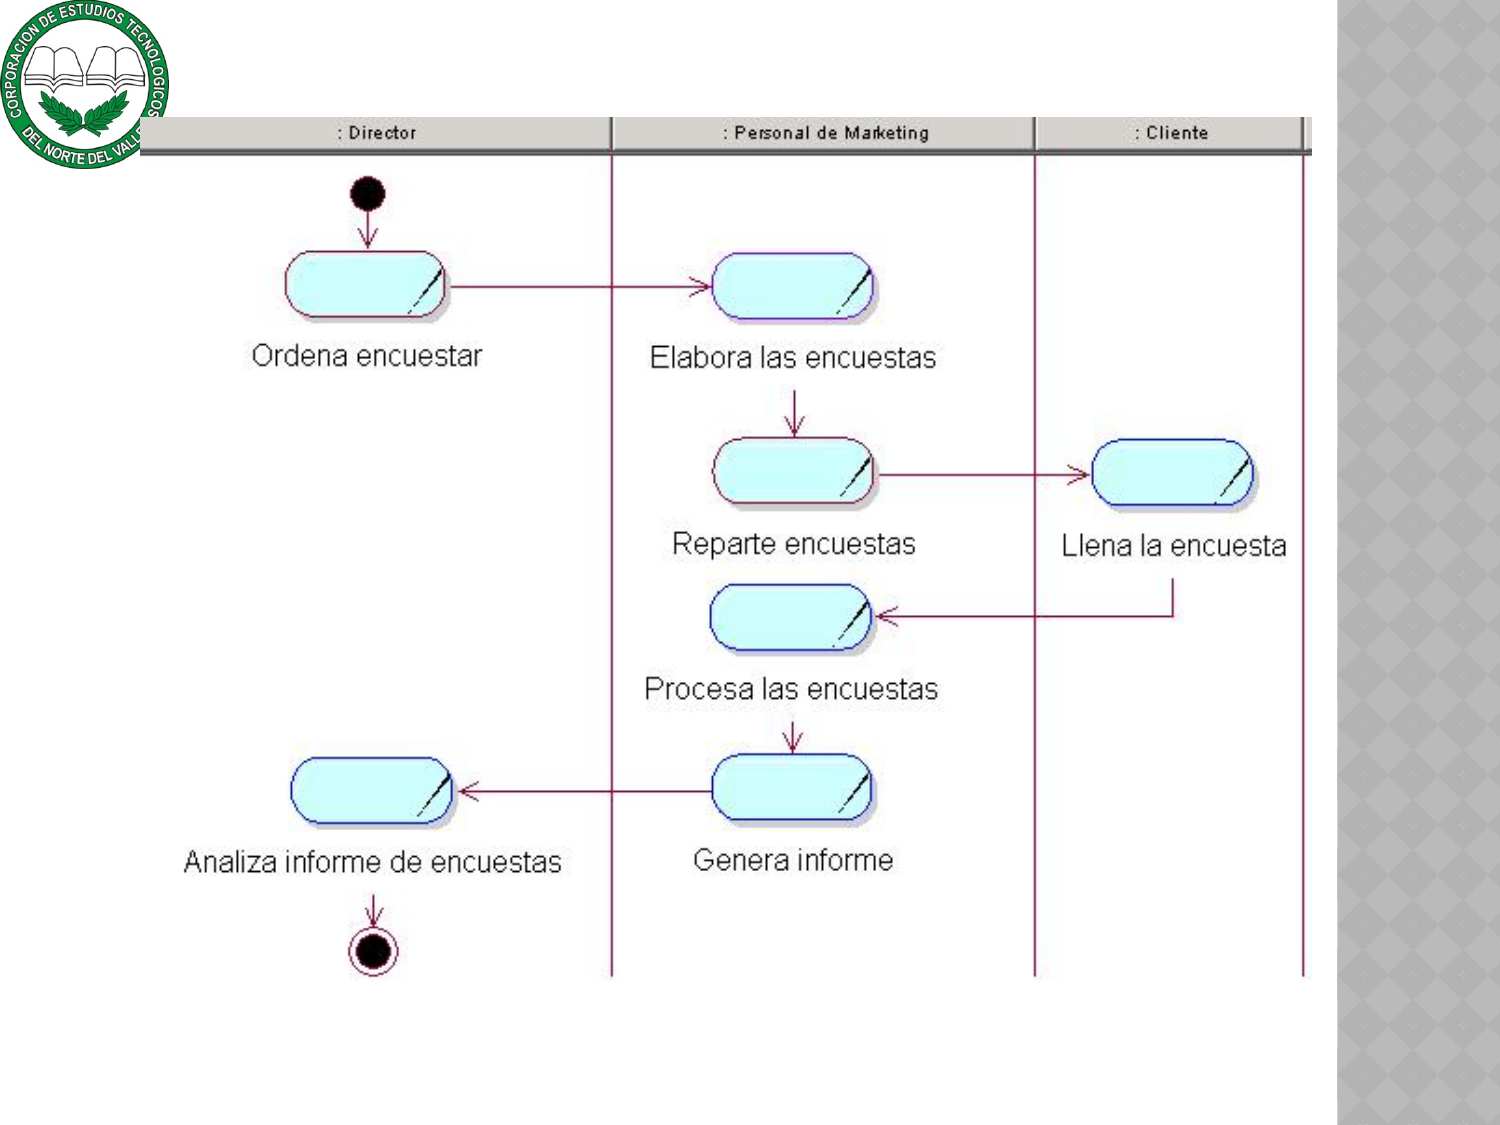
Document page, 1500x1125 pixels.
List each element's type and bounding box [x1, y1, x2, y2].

picture [0, 0, 1313, 993]
